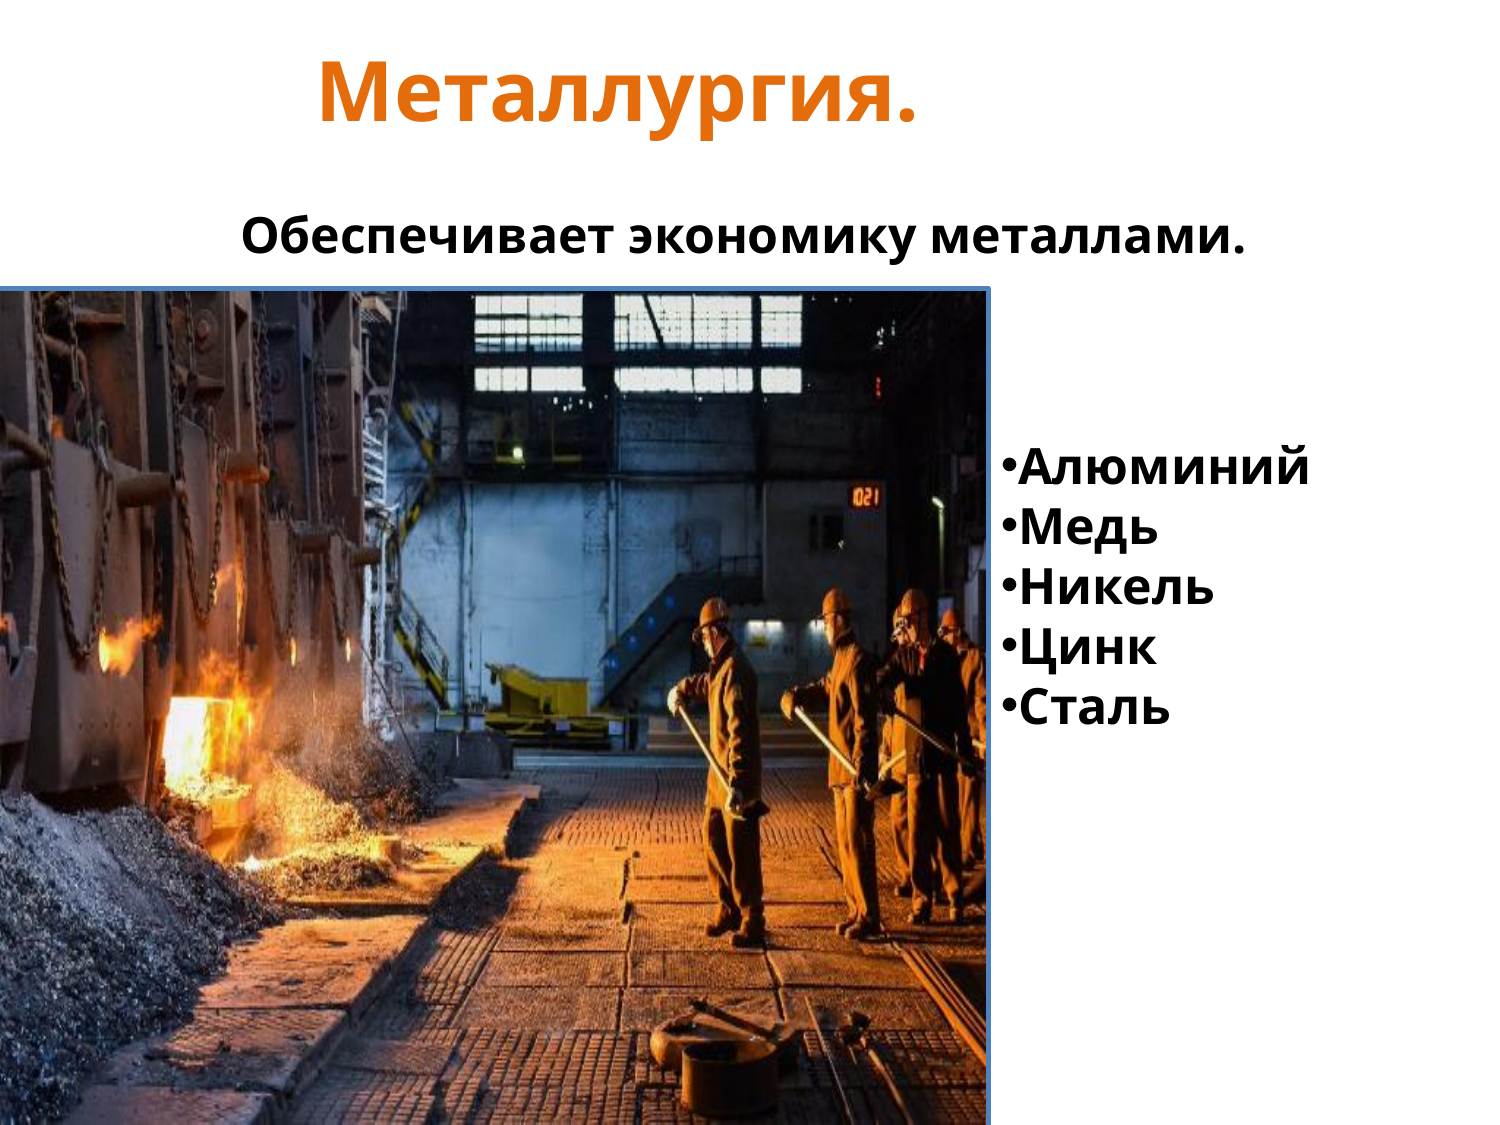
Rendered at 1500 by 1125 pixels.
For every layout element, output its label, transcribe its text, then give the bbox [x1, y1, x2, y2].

picture [0, 290, 987, 1125]
text_box Обеспечивает экономику металлами. [29, 196, 1471, 271]
text_box Металлургия. [301, 30, 1093, 230]
text_box Алюминий Медь Никель Цинк Сталь [990, 427, 1500, 742]
